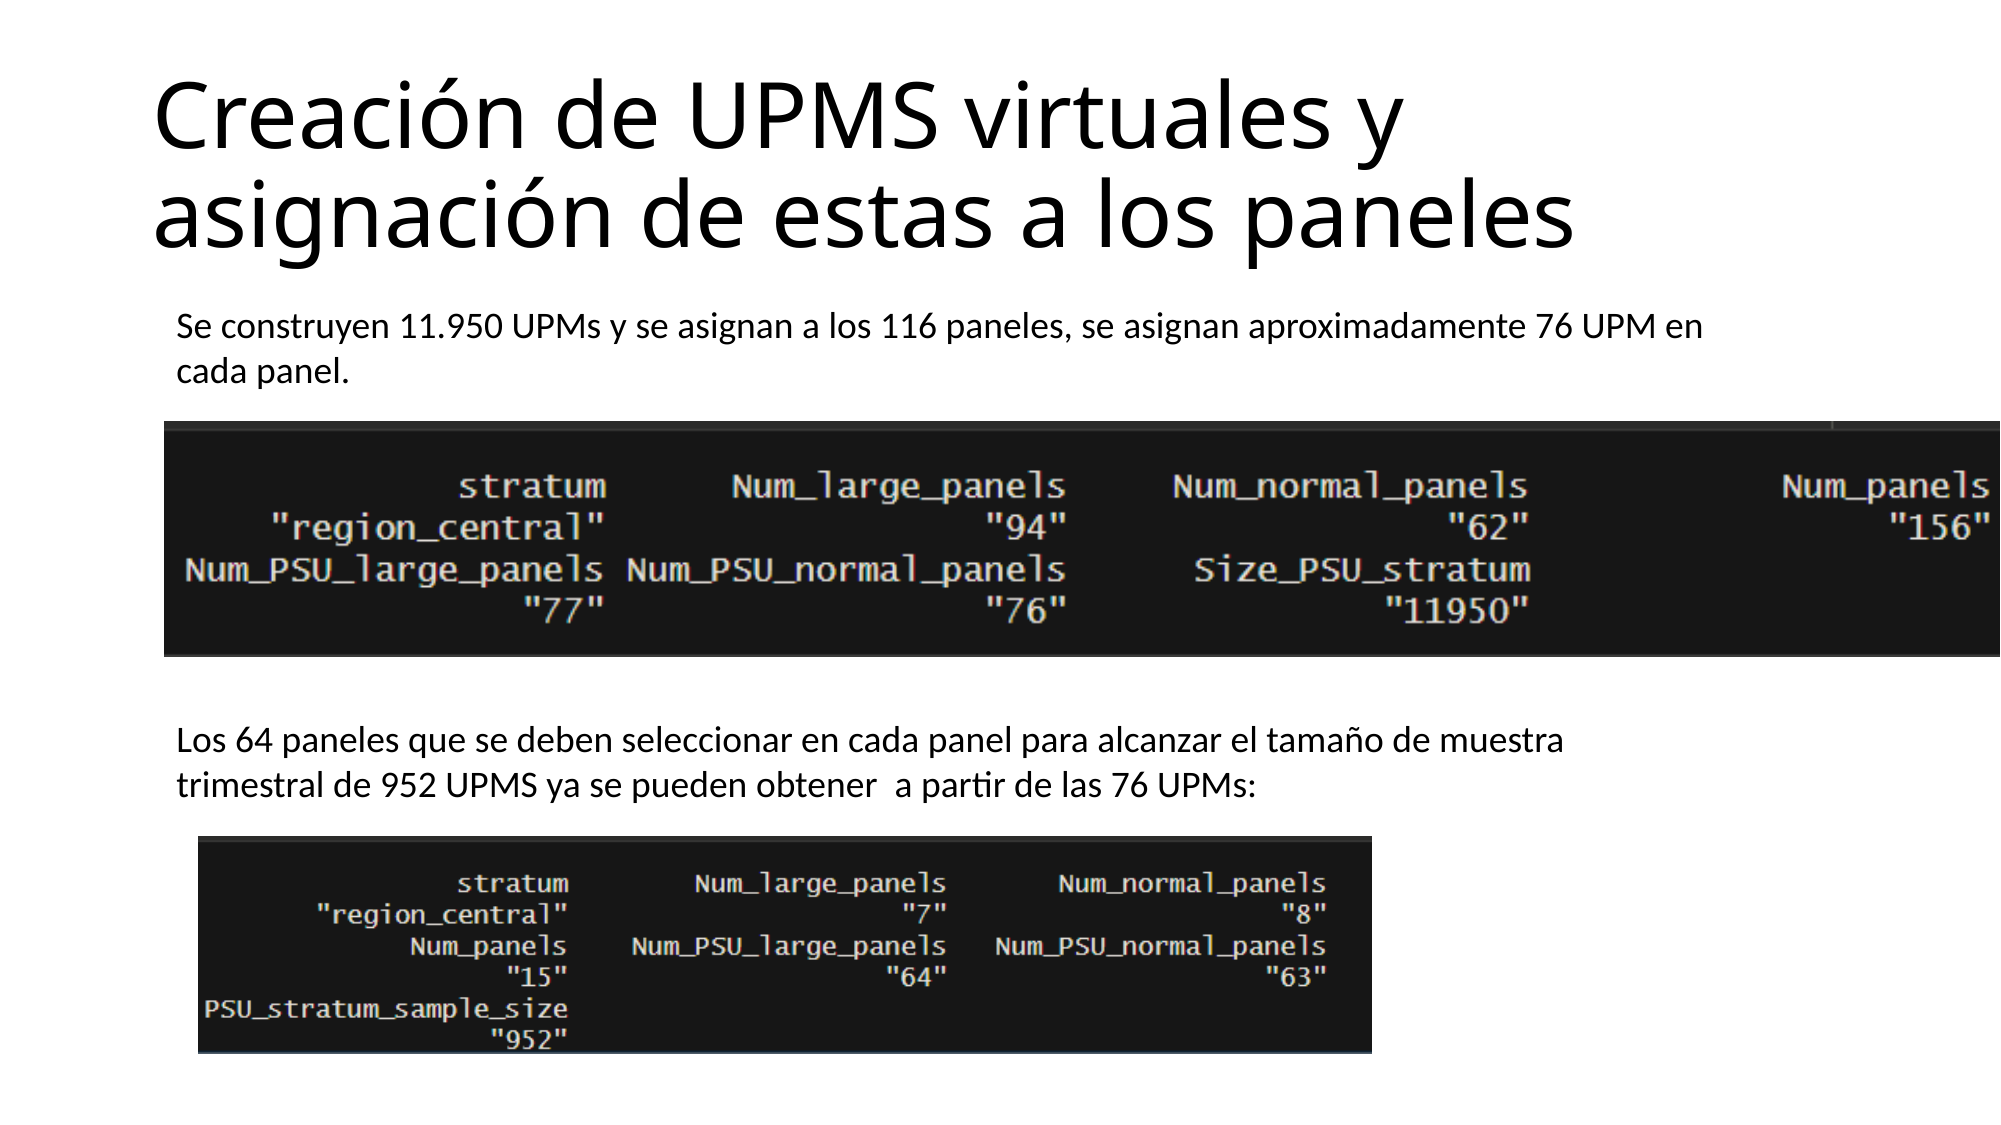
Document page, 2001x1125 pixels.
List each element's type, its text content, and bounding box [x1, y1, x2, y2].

picture [198, 836, 1372, 1054]
text_box Los 64 paneles que se deben seleccionar en cada panel para alcanzar el tamaño de muestra trimestral de 952 UPMS ya se pueden obtener a partir de las 76 UPMs: [161, 707, 1663, 813]
text_box Se construyen 11.950 UPMs y se asignan a los 116 paneles, se asignan aproximadamente 76 UPM en cada panel. [161, 293, 1730, 399]
picture [164, 421, 2000, 657]
title Creación de UPMS virtuales y asignación de estas a los paneles [137, 59, 1863, 278]
